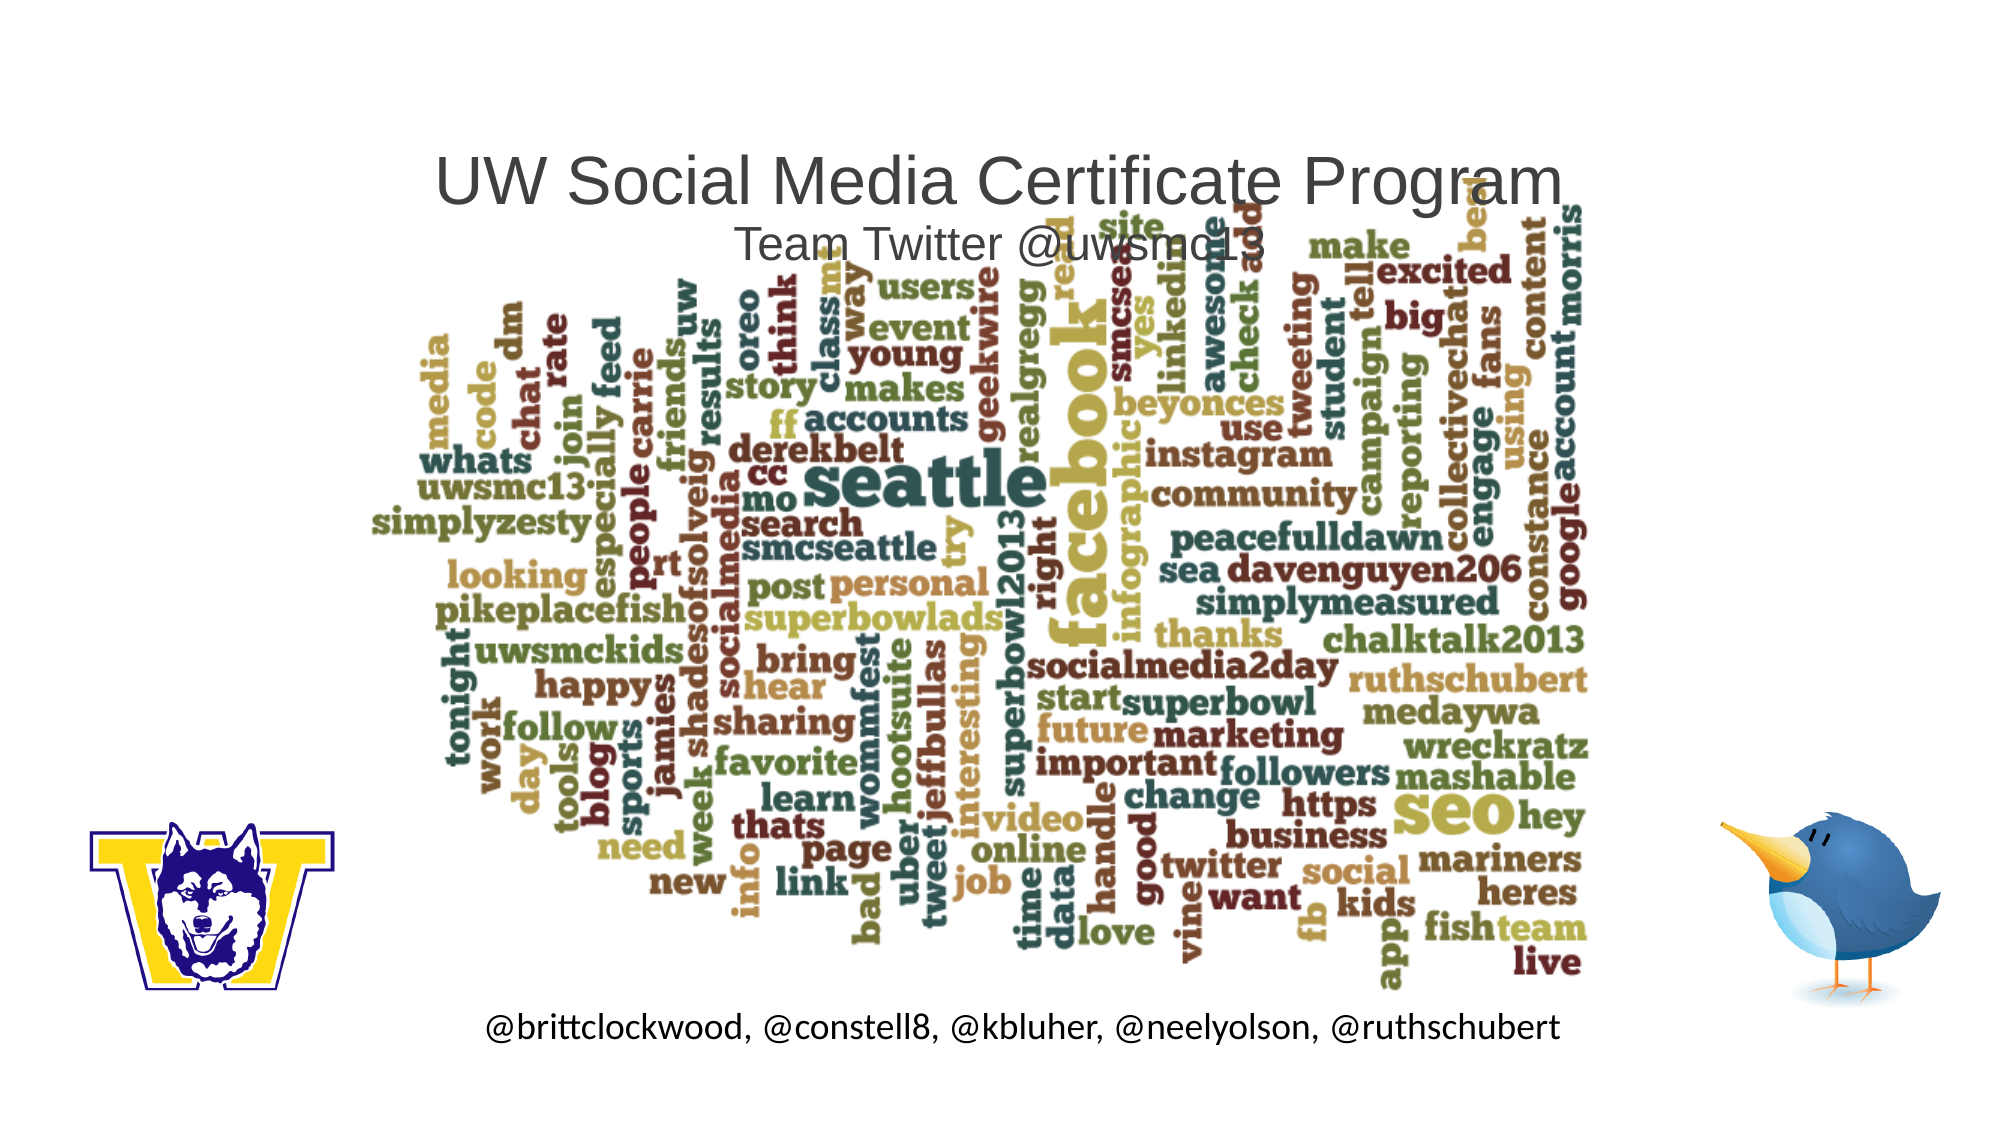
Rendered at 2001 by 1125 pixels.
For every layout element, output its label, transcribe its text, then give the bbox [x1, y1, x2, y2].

picture [1713, 778, 1964, 1035]
picture [370, 178, 1594, 995]
picture [87, 818, 340, 995]
title UW Social Media Certificate Program Team Twitter @uwsmc13 [249, 138, 1750, 338]
text_box @brittclockwood, @constell8, @kbluher, @neelyolson, @ruthschubert [276, 994, 1777, 1055]
